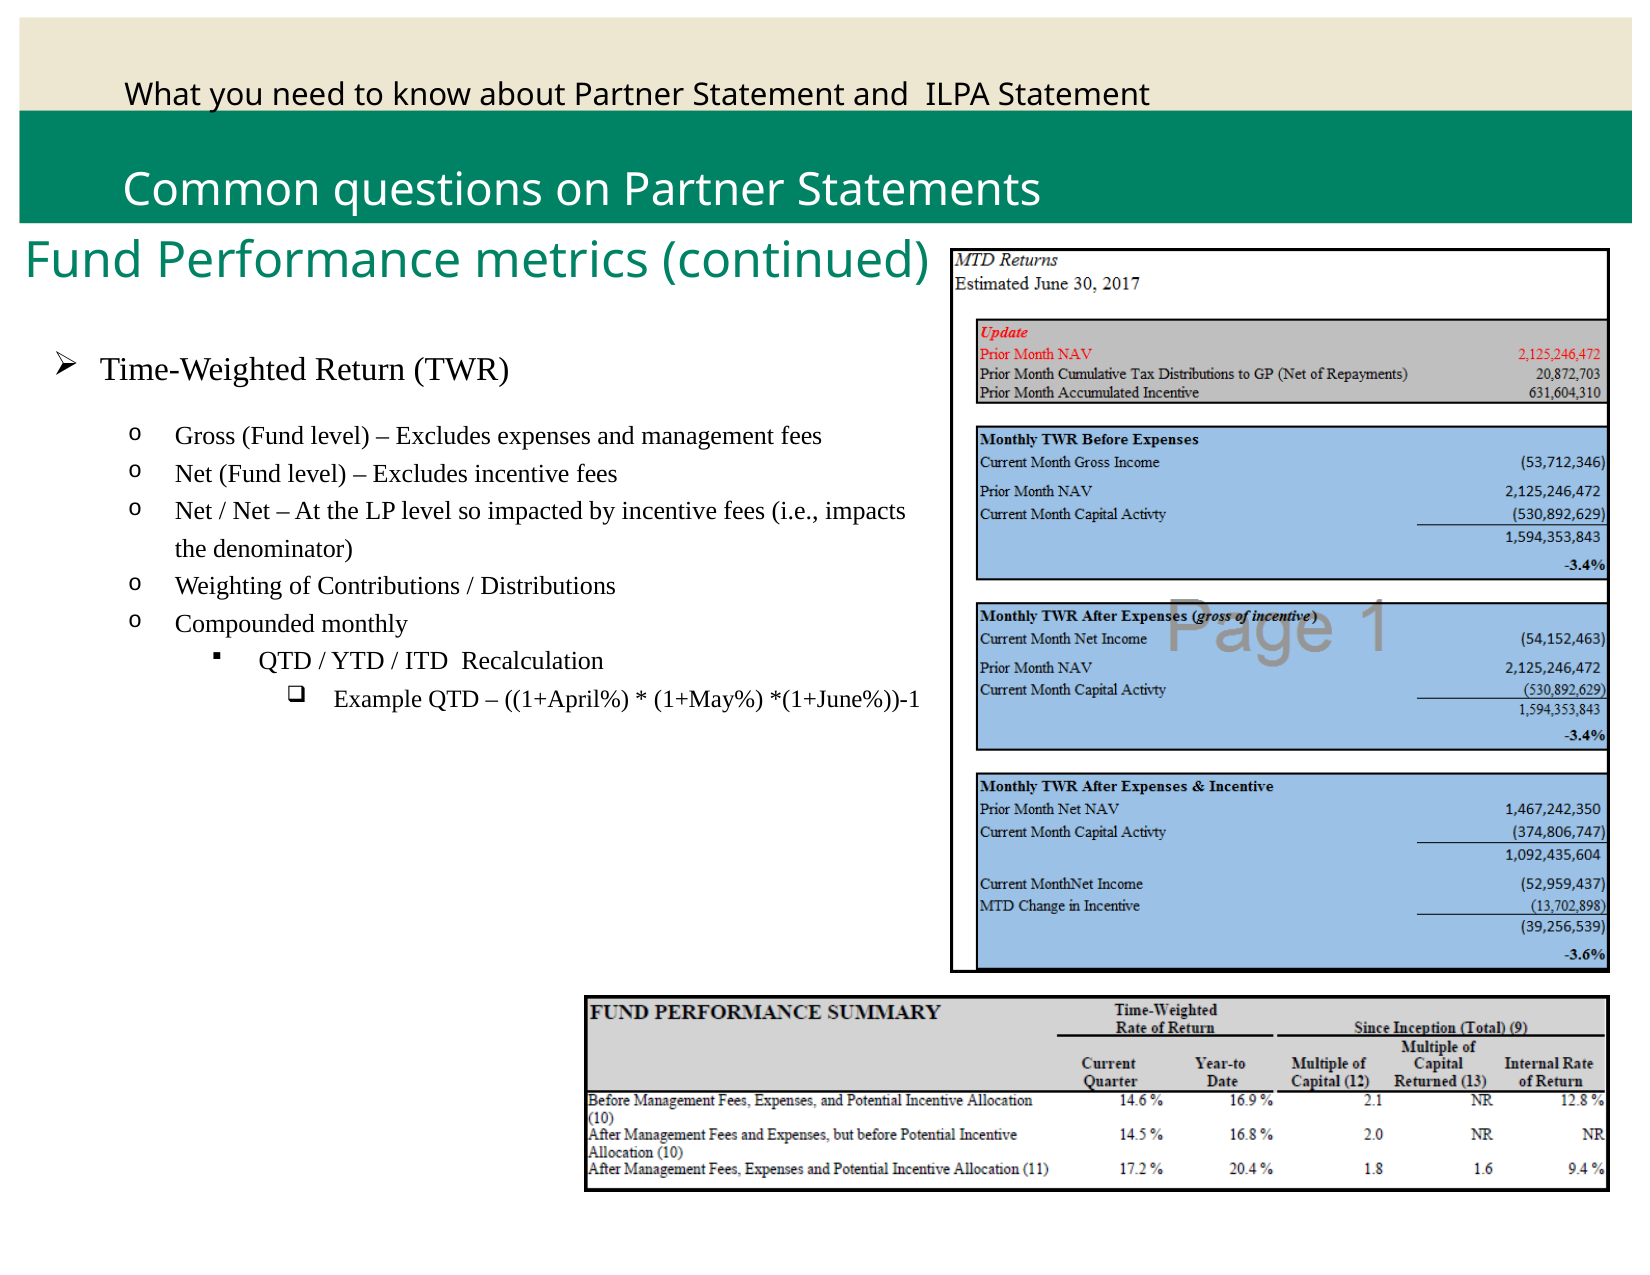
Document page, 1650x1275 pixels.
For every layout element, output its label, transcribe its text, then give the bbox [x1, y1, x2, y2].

title Common questions on Partner Statements [105, 142, 1591, 231]
list Fund Performance metrics (continued) Time-Weighted Return (TWR) Gross (Fund level) – Excludes expenses and management fees Net (Fund level) – Excludes incentive fees Net / Net – At the LP level so impacted by incentive fees (i.e., impacts the denominator) Weighting of Contributions / Distributions Compounded monthly QTD / YTD / ITD Recalculation Example QTD – ((1+April%) * (1+May%) *(1+June%))-1 [24, 249, 939, 1246]
picture [950, 248, 1611, 973]
picture [583, 995, 1611, 1193]
